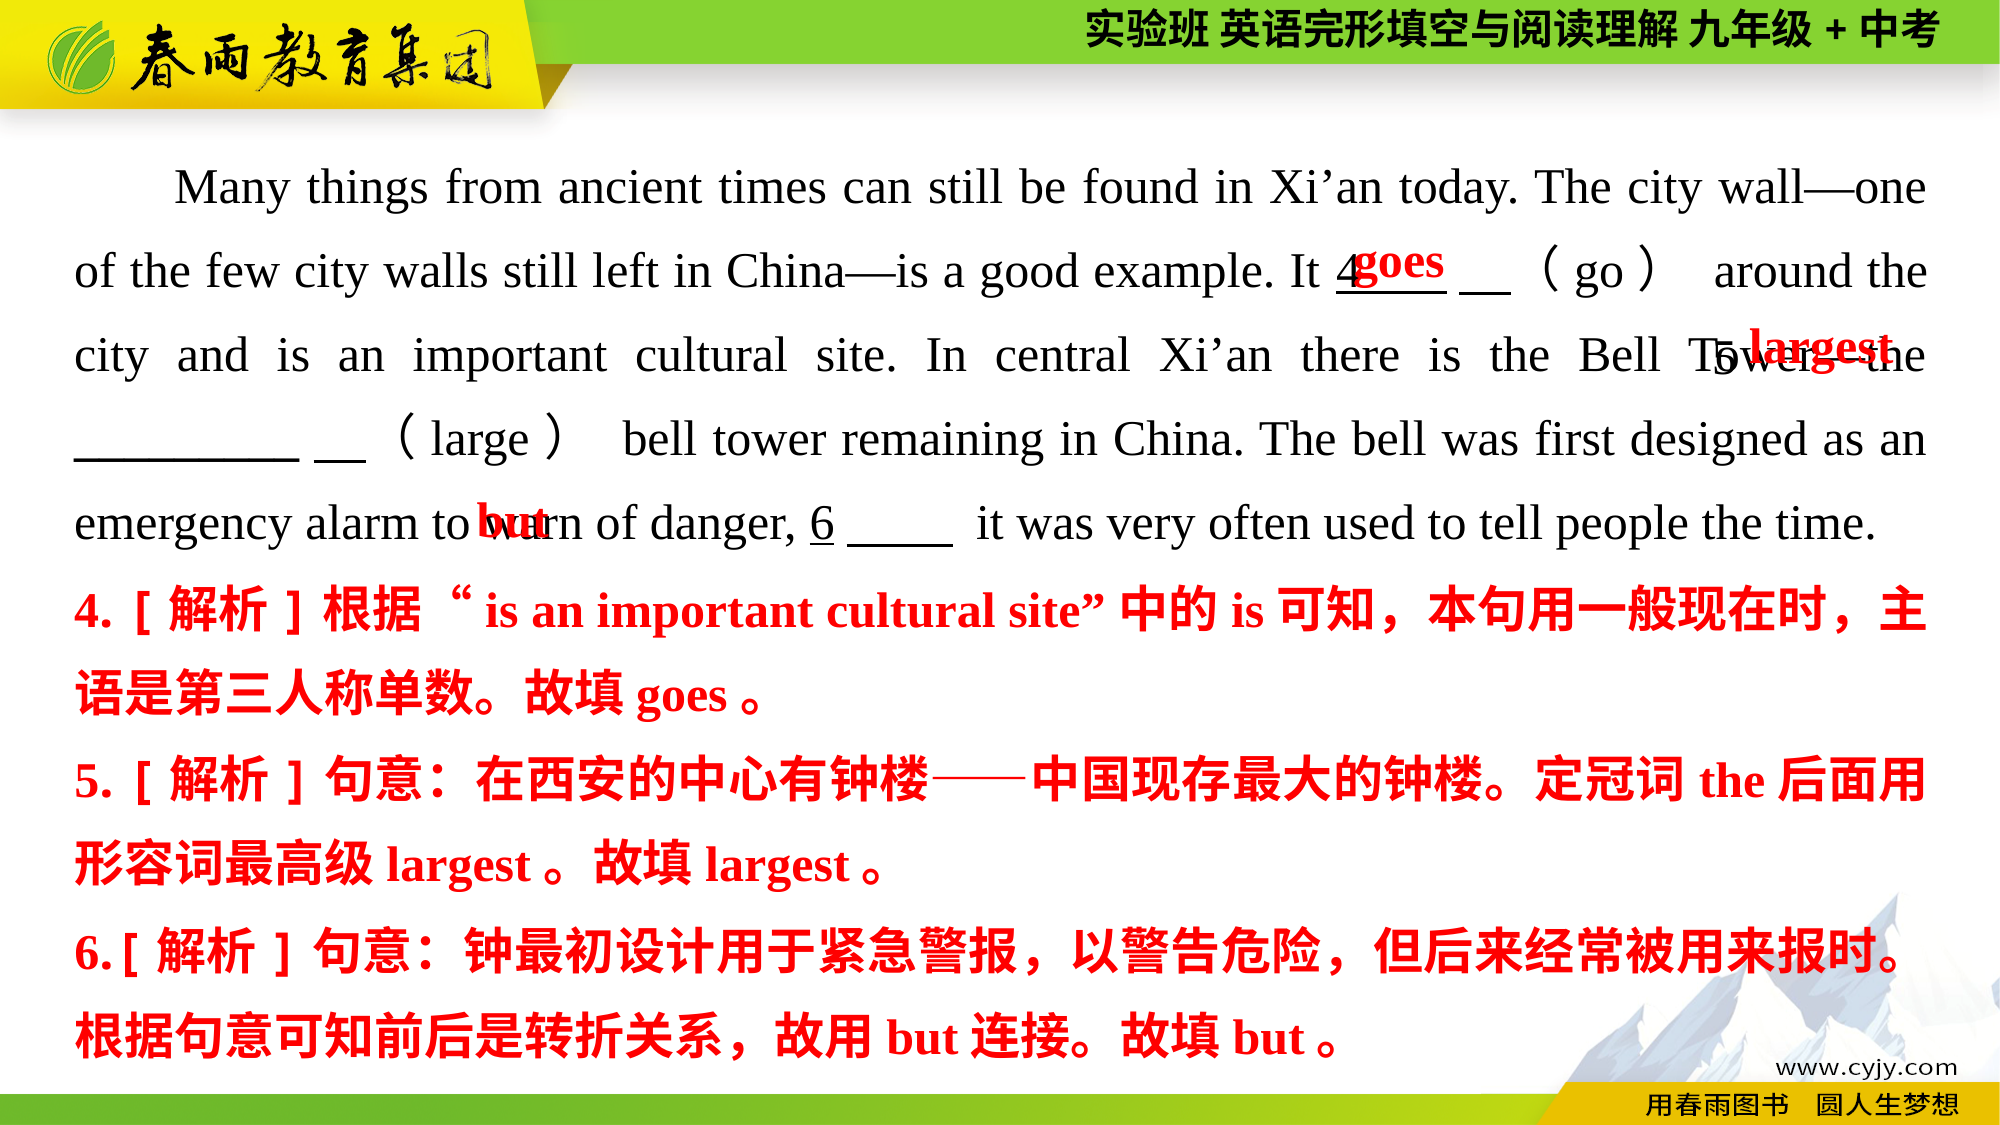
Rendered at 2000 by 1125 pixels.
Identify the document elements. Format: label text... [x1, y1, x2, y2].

text_box goes [1338, 196, 1460, 295]
text_box 5. [解析]句意：在西安的中心有钟楼——中国现存最大的钟楼。定冠词the后面用形容词最高级largest。故填largest。 [59, 729, 1944, 899]
picture [0, 0, 2000, 1125]
text_box 6.[解析]句意：钟最初设计用于紧急警报，以警告危险，但后来经常被用来报时。根据句意可知前后是转折关系，故用but连接。故填but。 [59, 899, 1944, 1072]
text_box 4. [解析]根据“is an important cultural site”中的is可知，本句用一般现在时，主语是第三人称单数。故填goes。 [59, 562, 1944, 729]
text_box 5 [1697, 293, 1752, 393]
text_box largest [1734, 281, 1909, 381]
text_box but [461, 456, 564, 555]
list Many things from ancient times can still be found in Xi’an today. The city wall—one of the few city walls still left in China—is a good example. It 4 （go） around the city and is an important cultural site. In central Xi’an there is the Bell Tower—the _________ （large） bell tower remaining in China. The bell was first designed as an emergency alarm to warn of danger, 6 it was very often used to tell people the time. [59, 122, 1944, 562]
